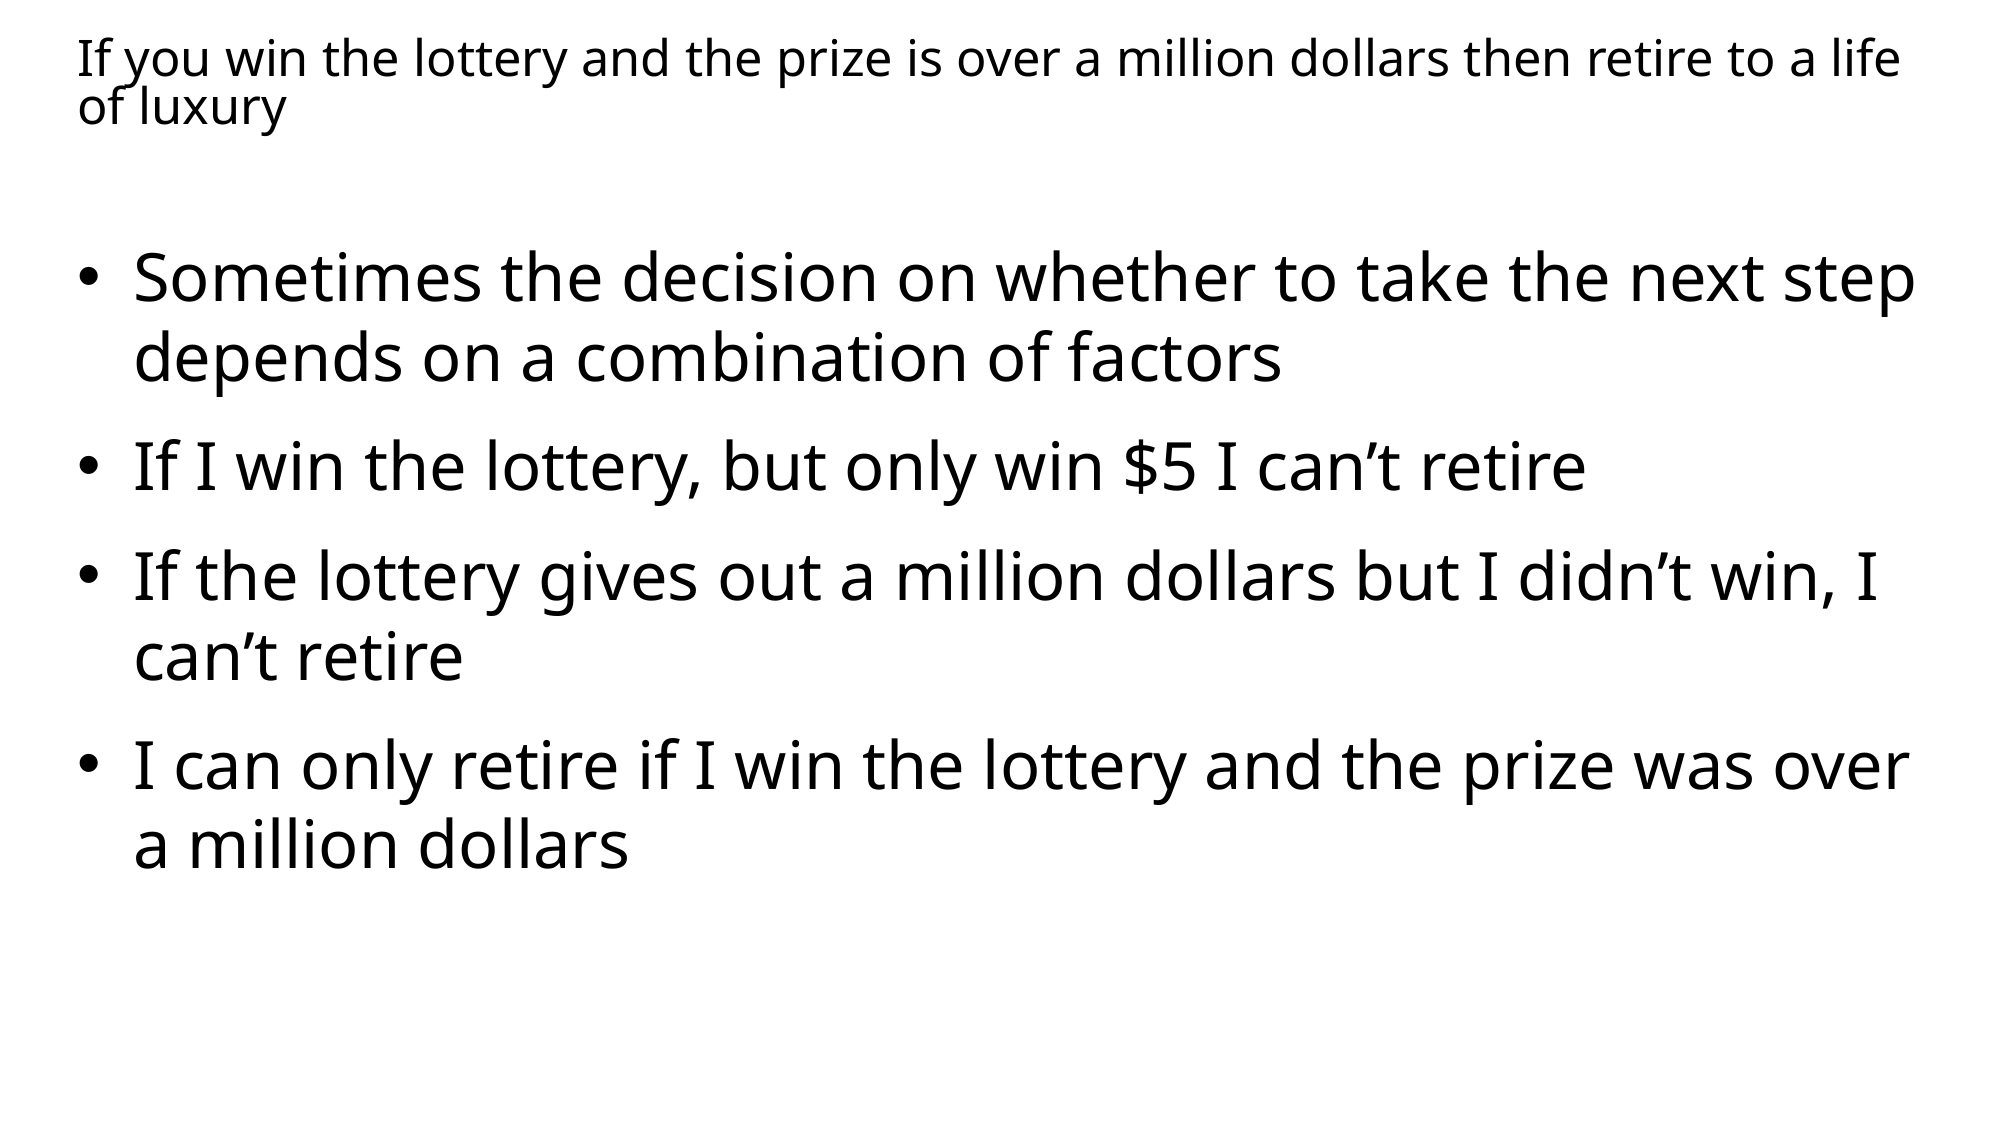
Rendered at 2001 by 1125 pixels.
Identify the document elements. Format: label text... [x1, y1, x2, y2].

list Sometimes the decision on whether to take the next step depends on a combination of factors If I win the lottery, but only win $5 I can’t retire If the lottery gives out a million dollars but I didn’t win, I can’t retire I can only retire if I win the lottery and the prize was over a million dollars [62, 227, 1953, 1096]
title If you win the lottery and the prize is over a million dollars then retire to a life of luxury [62, 29, 1953, 205]
